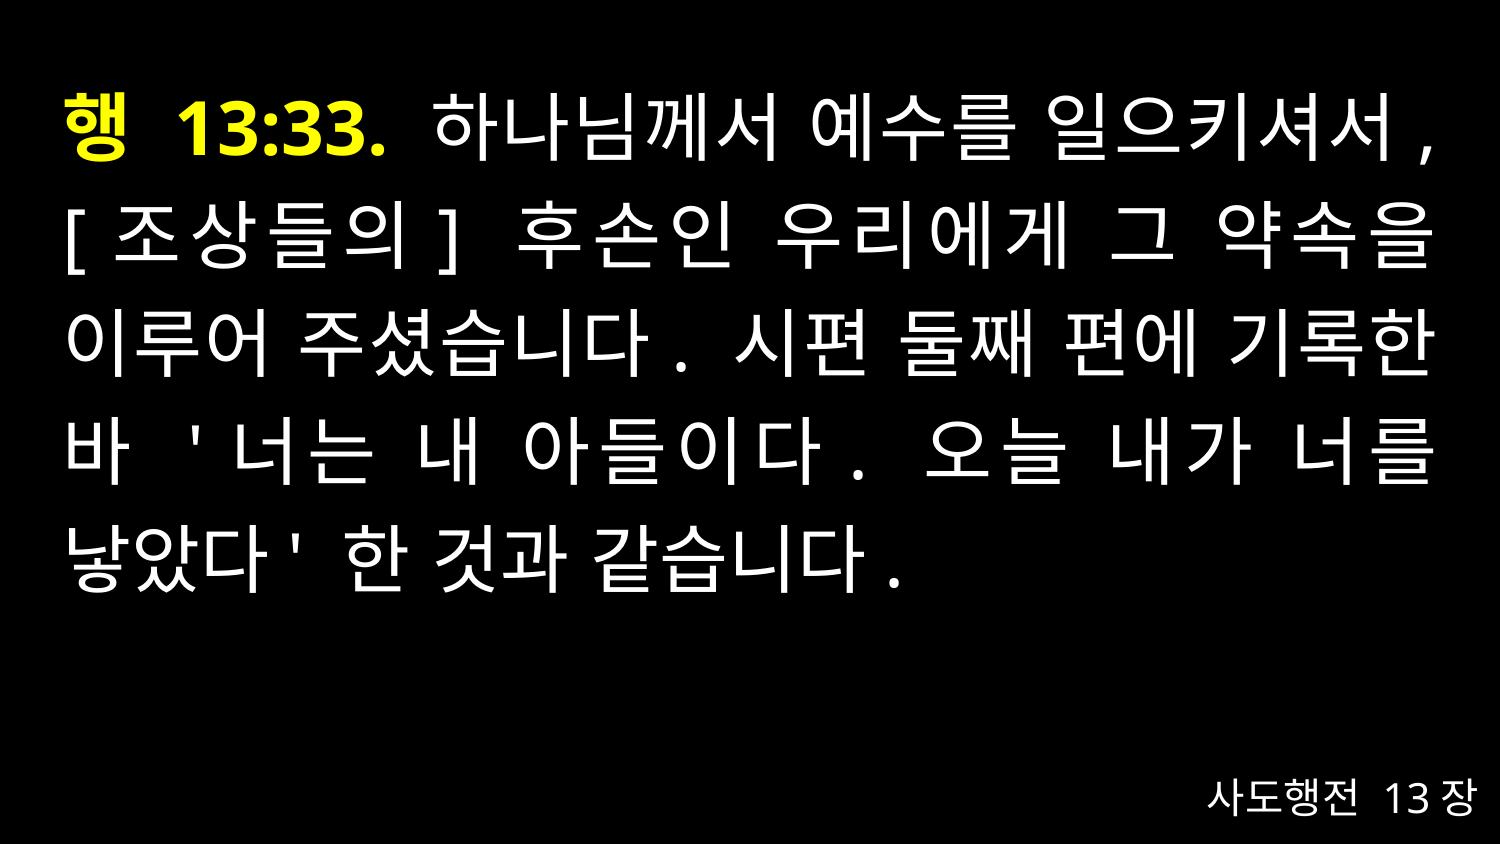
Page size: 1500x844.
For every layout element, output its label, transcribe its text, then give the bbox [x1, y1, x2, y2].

subtitle 사도행전 13장 [916, 770, 1500, 844]
title 행 13:33. 하나님께서 예수를 일으키셔서, [조상들의] 후손인 우리에게 그 약속을 이루어 주셨습니다. 시편 둘째 편에 기록한 바 '너는 내 아들이다. 오늘 내가 너를 낳았다' 한 것과 같습니다. [0, 0, 1500, 844]
